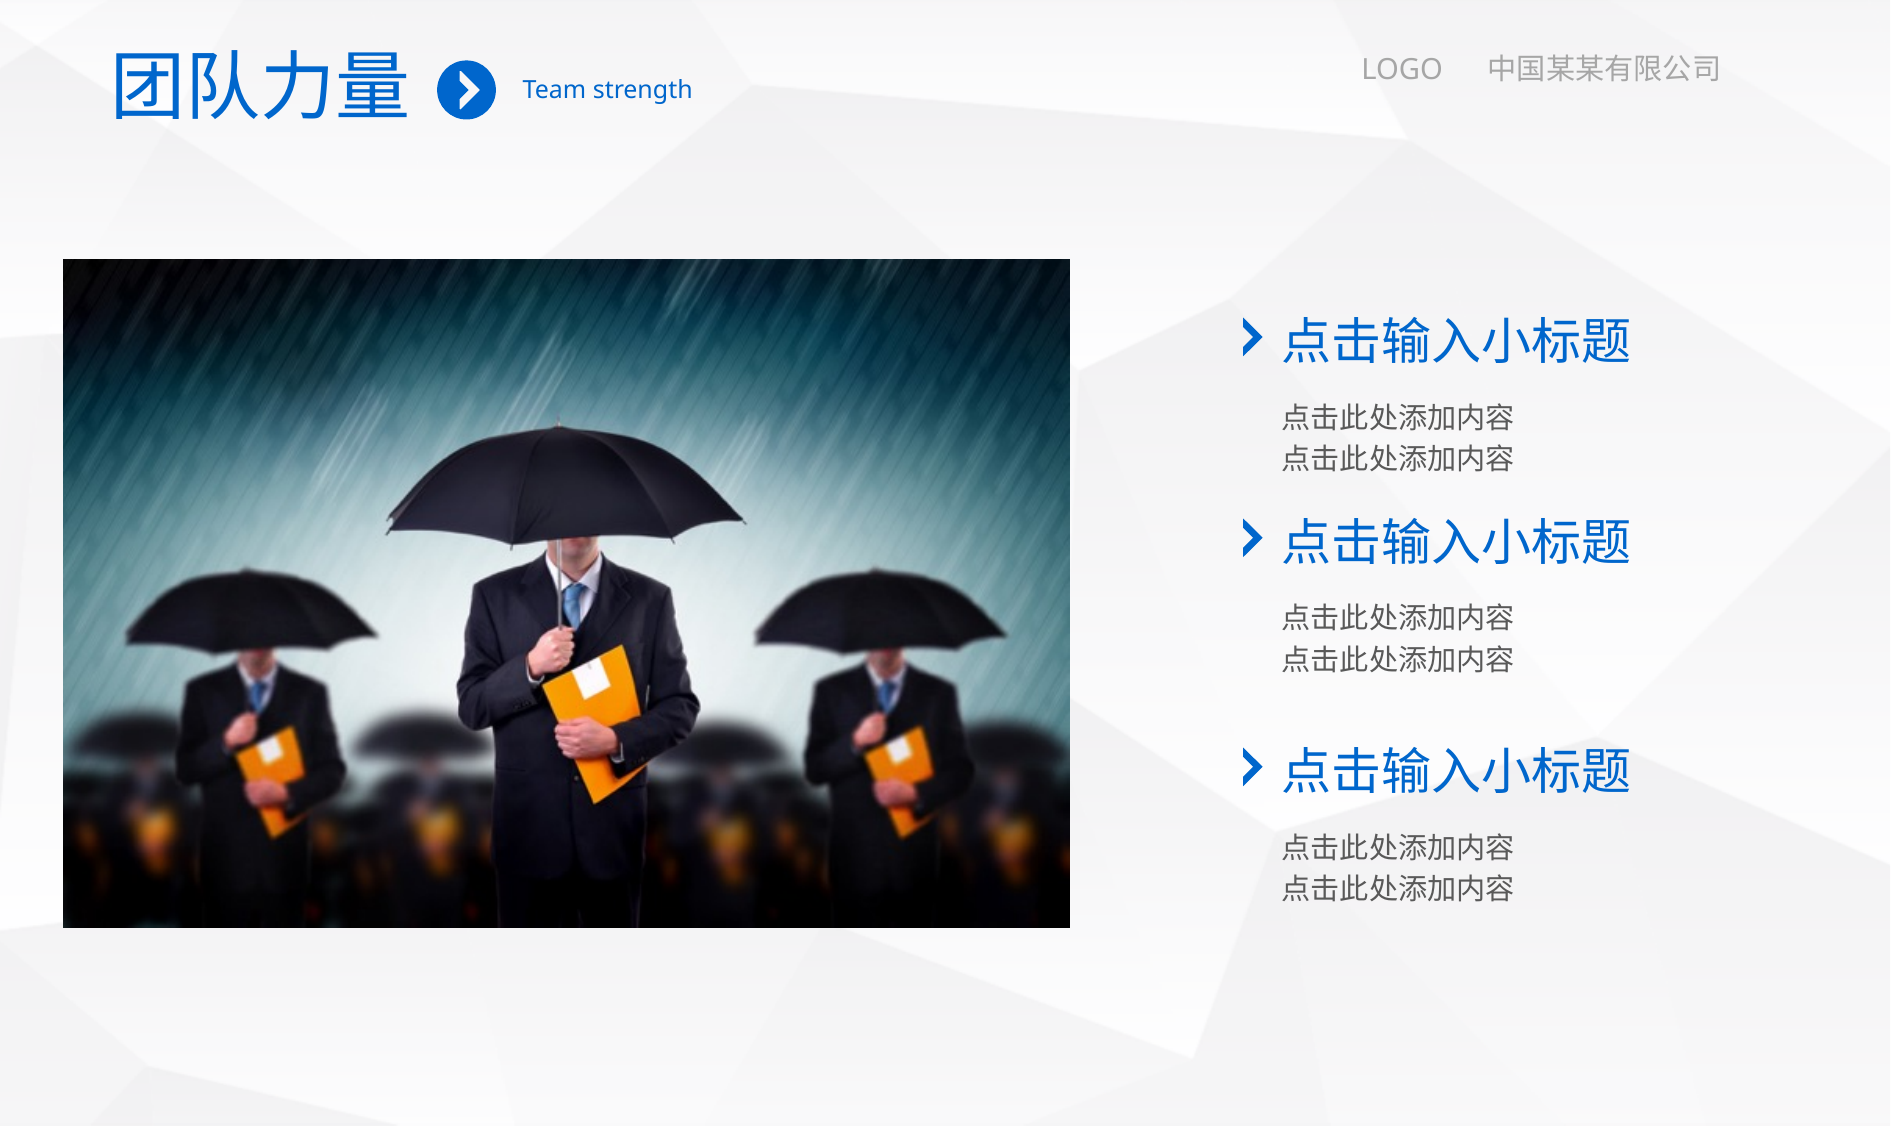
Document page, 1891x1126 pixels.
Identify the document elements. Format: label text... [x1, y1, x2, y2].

text_box LOGO 中国某某有限公司 [1346, 42, 1854, 93]
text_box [1242, 301, 1674, 485]
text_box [58, 30, 884, 138]
picture [0, 0, 1891, 1126]
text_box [1242, 731, 1674, 915]
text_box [1242, 502, 1674, 686]
